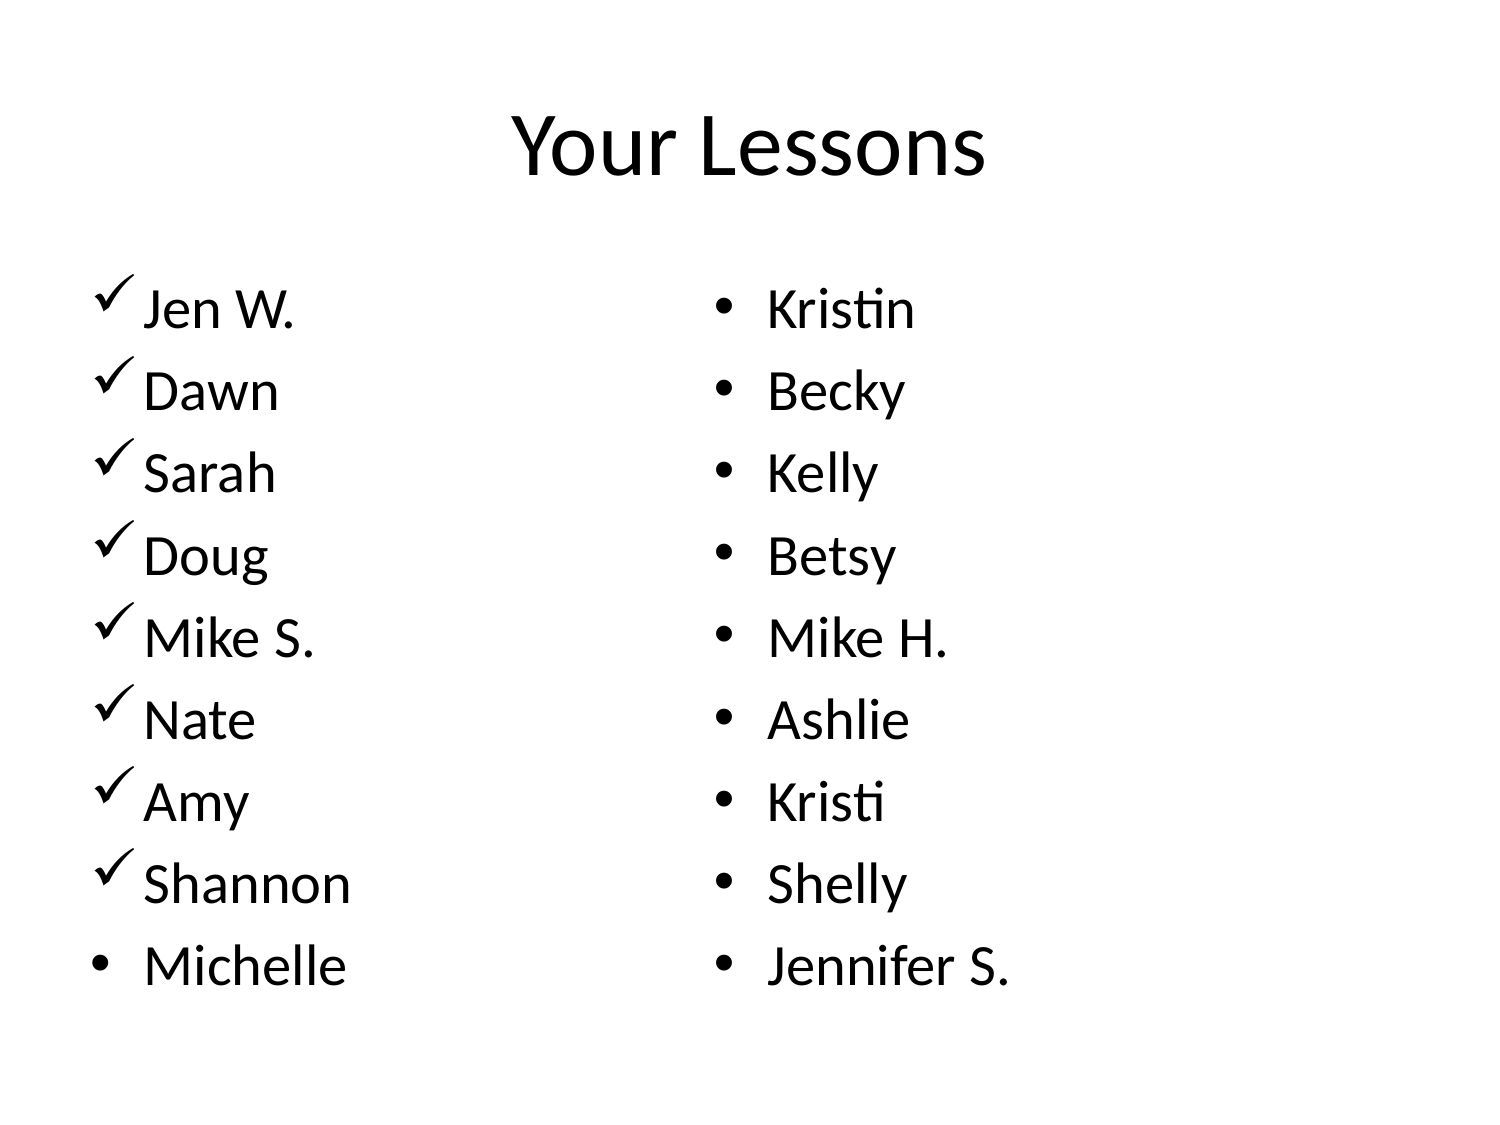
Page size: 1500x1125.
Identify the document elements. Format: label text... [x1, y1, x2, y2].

list Jen W. Dawn Sarah Doug Mike S. Nate Amy Shannon Michelle [75, 262, 605, 1005]
text_box Kristin Becky Kelly Betsy Mike H. Ashlie Kristi Shelly Jennifer S. [698, 262, 1229, 1005]
title Your Lessons [75, 45, 1425, 233]
